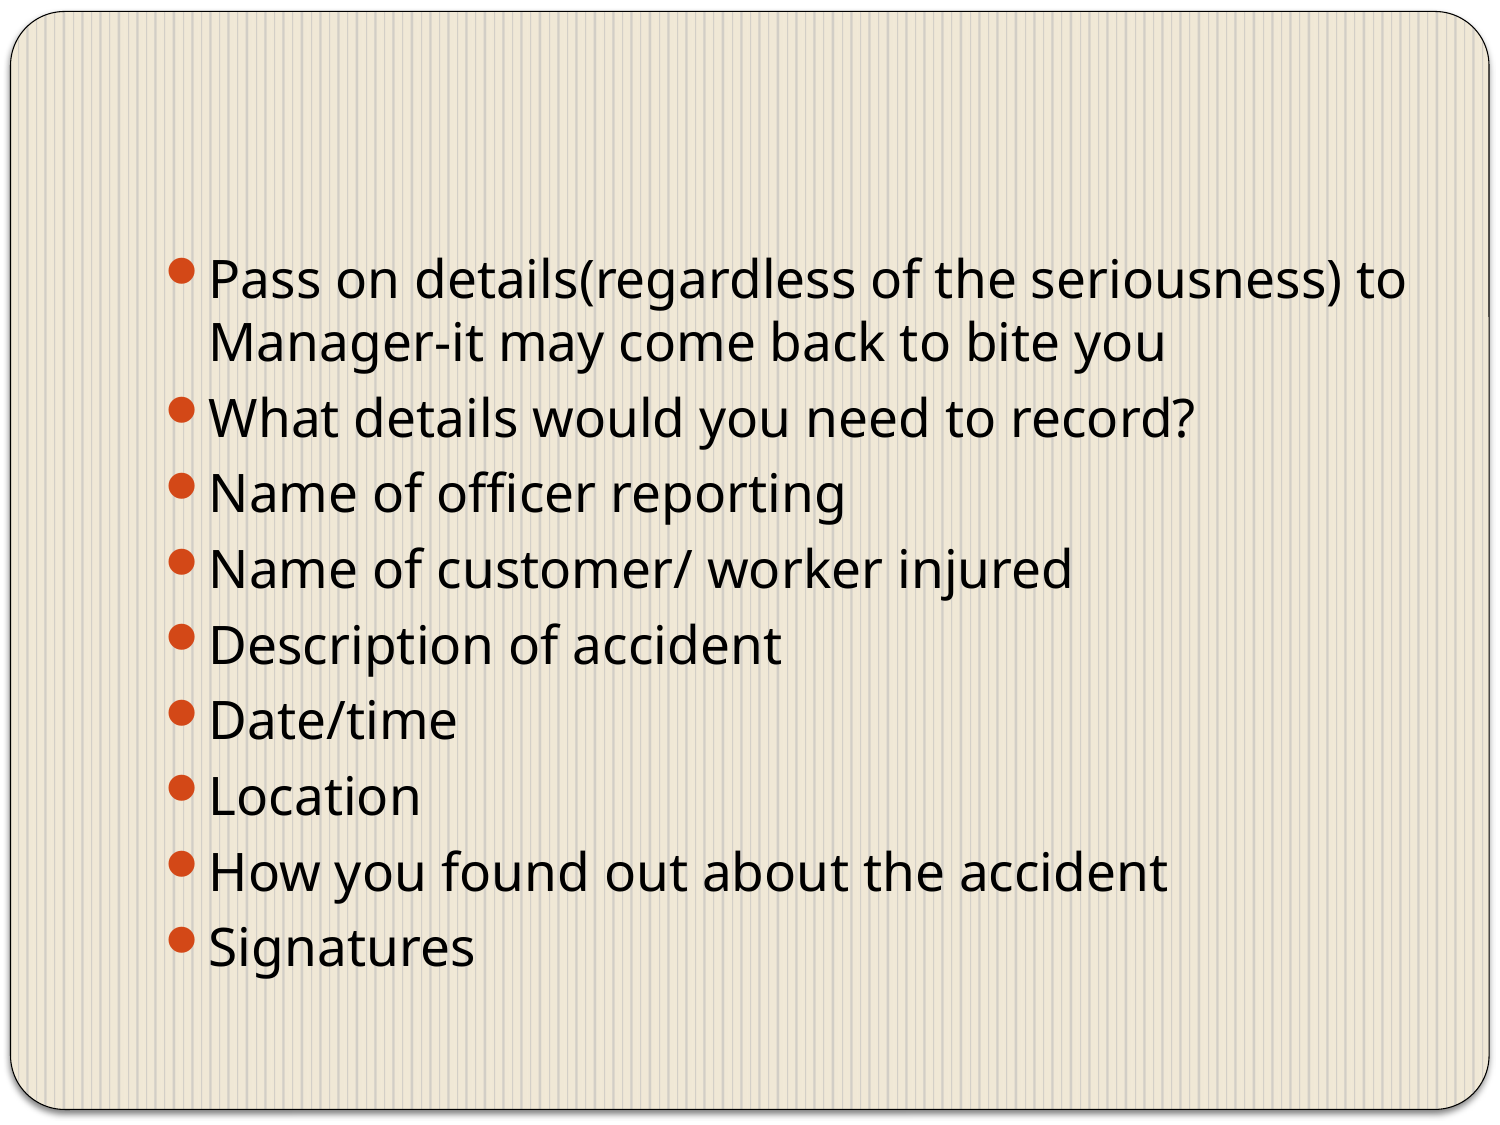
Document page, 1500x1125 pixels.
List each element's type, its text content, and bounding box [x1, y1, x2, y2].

list Pass on details(regardless of the seriousness) to Manager-it may come back to bite you What details would you need to record? Name of officer reporting Name of customer/ worker injured Description of accident Date/time Location How you found out about the accident Signatures [150, 237, 1425, 988]
